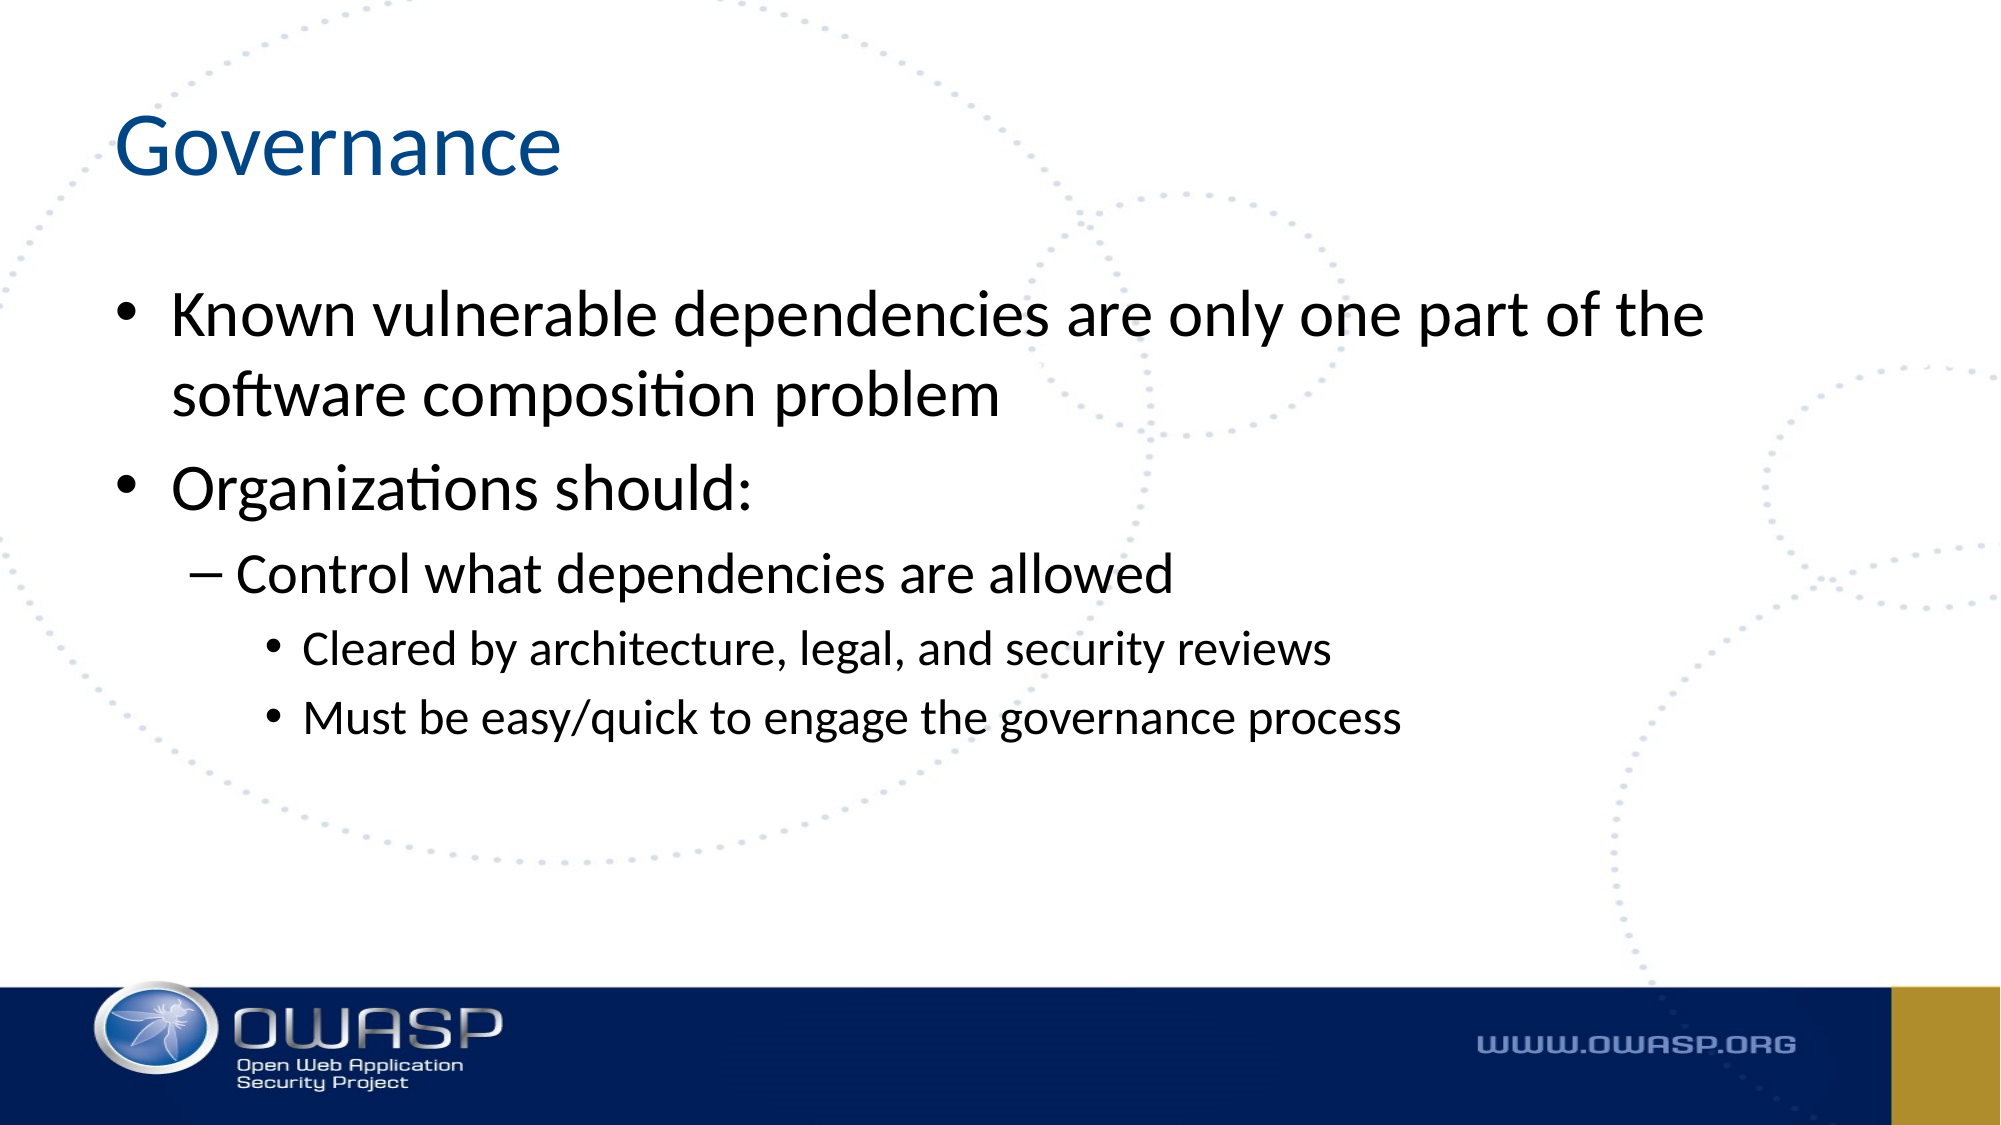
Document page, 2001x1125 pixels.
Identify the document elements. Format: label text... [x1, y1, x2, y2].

picture [0, 0, 2001, 1125]
title Governance [99, 45, 1900, 233]
list Known vulnerable dependencies are only one part of the software composition problem Organizations should: Control what dependencies are allowed Cleared by architecture, legal, and security reviews Must be easy/quick to engage the governance process [99, 262, 1900, 940]
